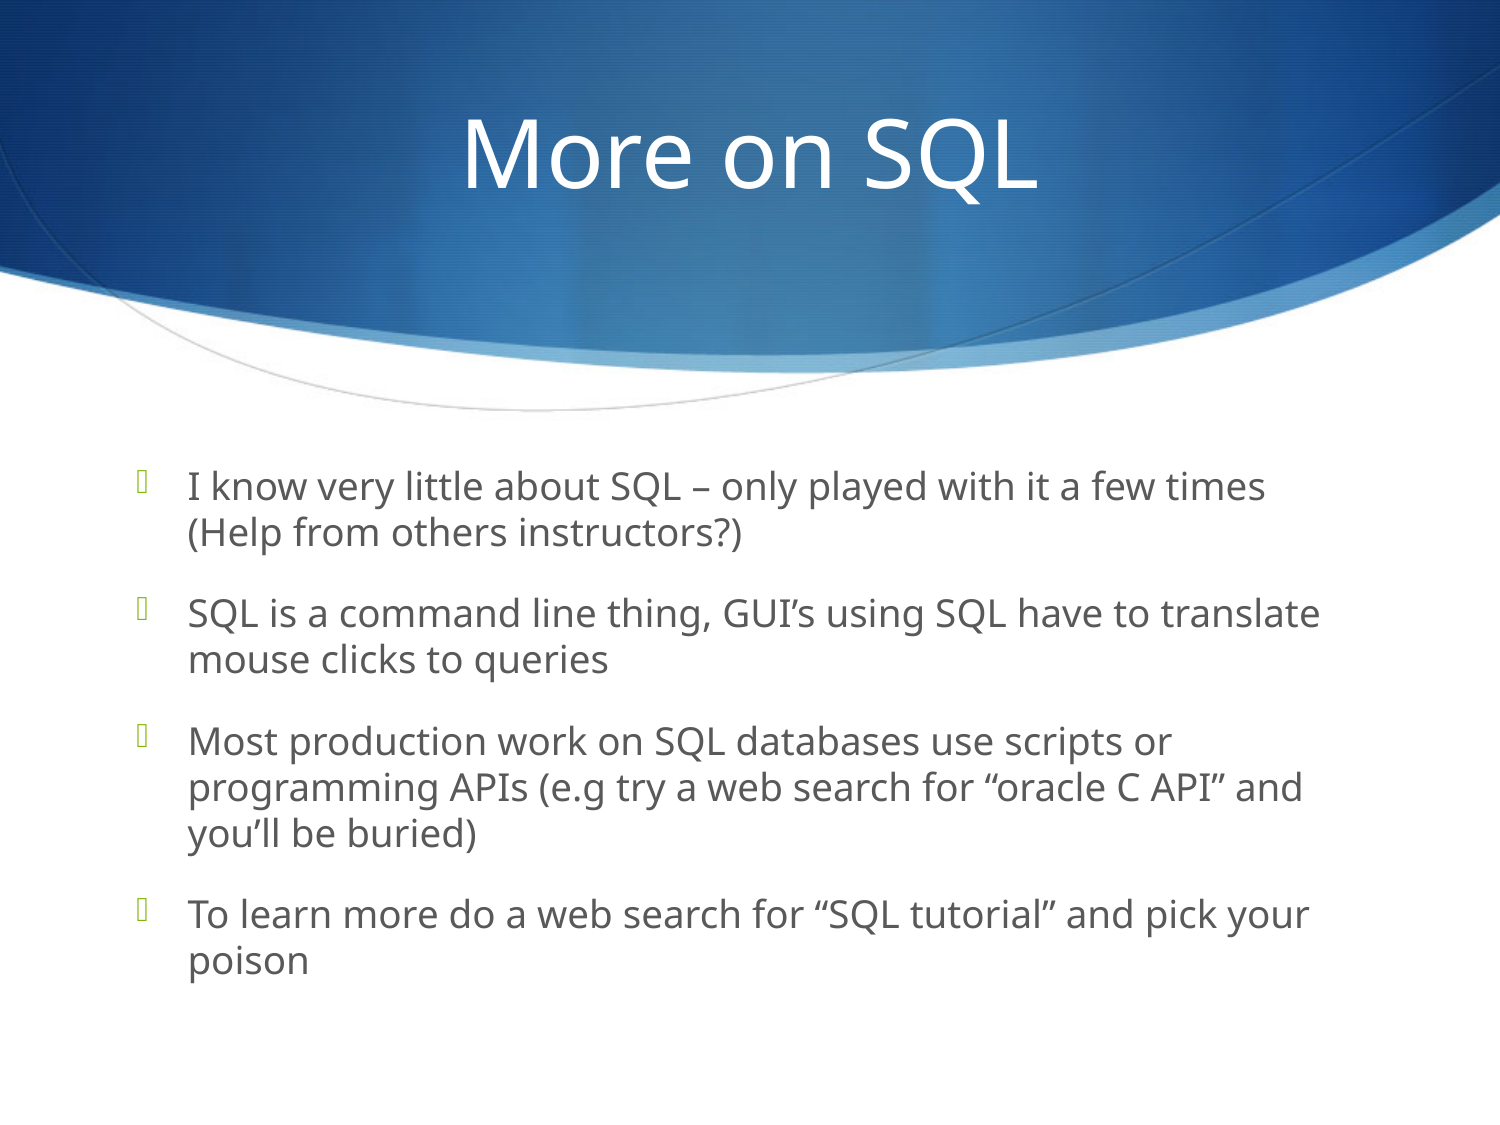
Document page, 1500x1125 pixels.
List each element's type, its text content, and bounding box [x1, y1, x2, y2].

list I know very little about SQL – only played with it a few times (Help from others instructors?) SQL is a command line thing, GUI’s using SQL have to translate mouse clicks to queries Most production work on SQL databases use scripts or programming APIs (e.g try a web search for “oracle C API” and you’ll be buried) To learn more do a web search for “SQL tutorial” and pick your poison [121, 454, 1379, 991]
title More on SQL [75, 56, 1425, 245]
picture [0, 0, 1500, 1125]
